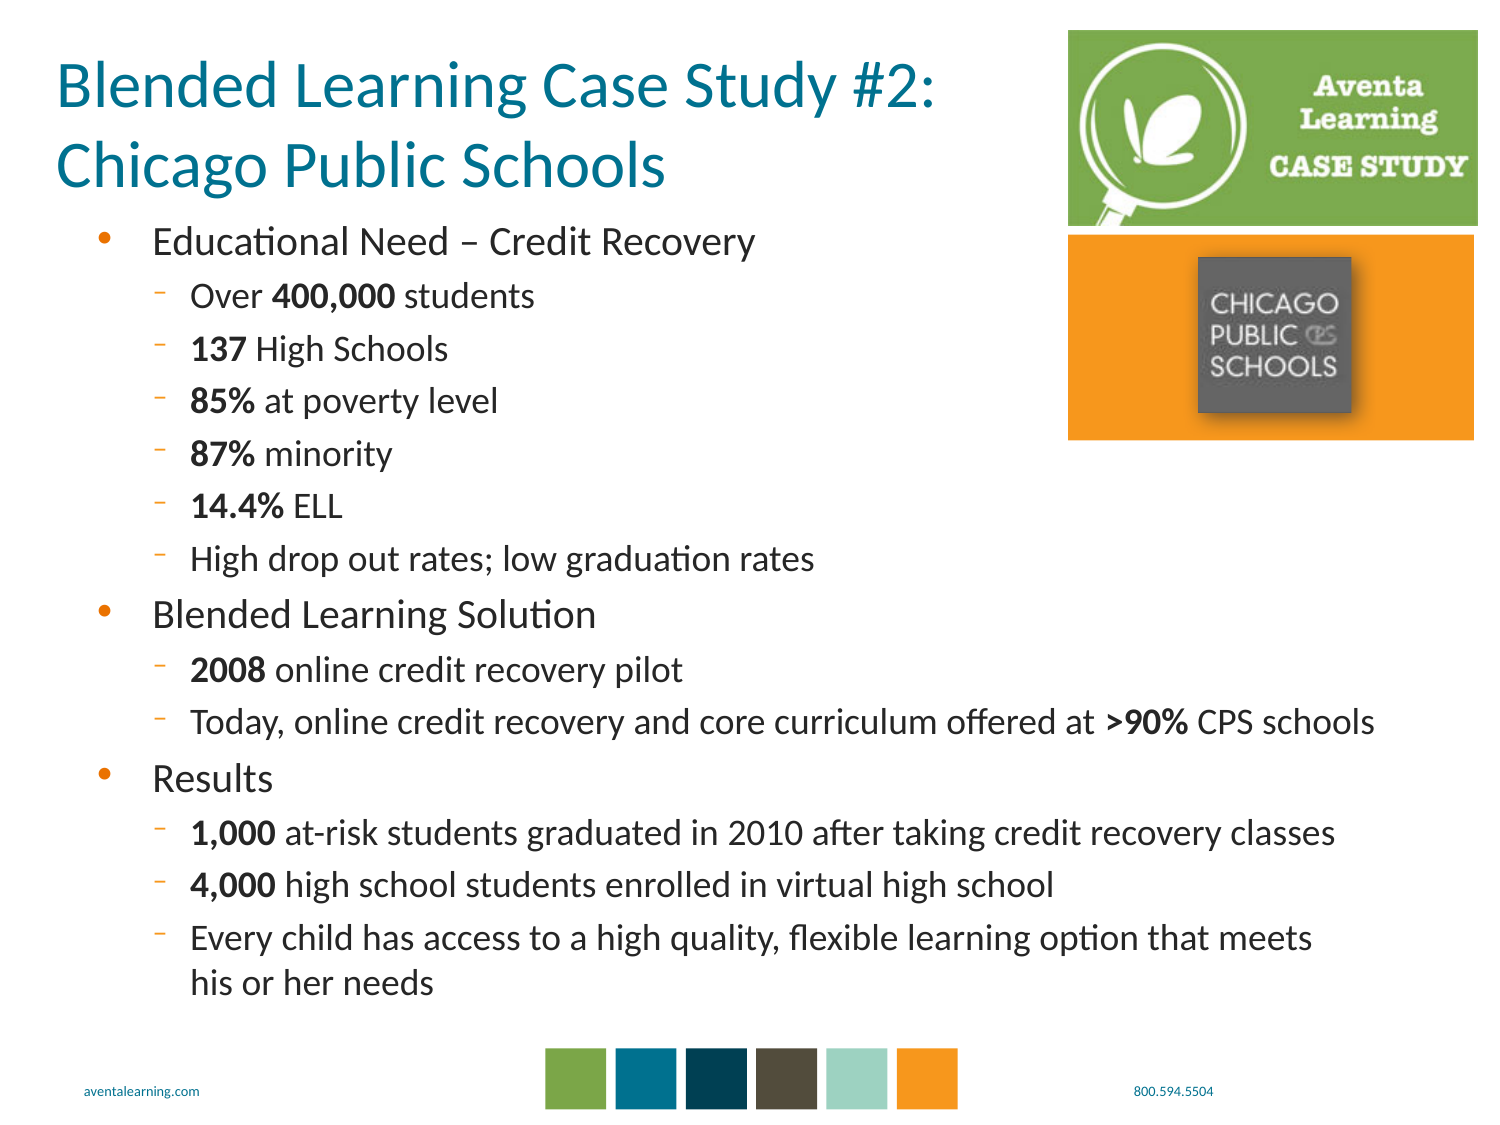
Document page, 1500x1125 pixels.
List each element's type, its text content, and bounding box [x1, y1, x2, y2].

title Blended Learning Case Study #2: Chicago Public Schools [41, 30, 1065, 290]
picture [1197, 257, 1352, 413]
picture [1167, 1087, 1172, 1096]
picture [1067, 29, 1478, 226]
picture [105, 1089, 111, 1096]
list Educational Need – Credit Recovery Over 400,000 students 137 High Schools 85% at poverty level 87% minority 14.4% ELL High drop out rates; low graduation rates Blended Learning Solution 2008 online credit recovery pilot Today, online credit recovery and core curriculum offered at >90% CPS schools Results 1,000 at-risk students graduated in 2010 after taking credit recovery classes 4,000 high school students enrolled in virtual high school Every child has access to a high quality, flexible learning option that meets his or her needs [80, 206, 1437, 1007]
picture [98, 1089, 104, 1096]
text_box [1066, 233, 1476, 443]
picture [1134, 1086, 1138, 1096]
picture [1173, 1088, 1180, 1096]
picture [189, 1089, 199, 1096]
picture [1202, 1087, 1210, 1094]
